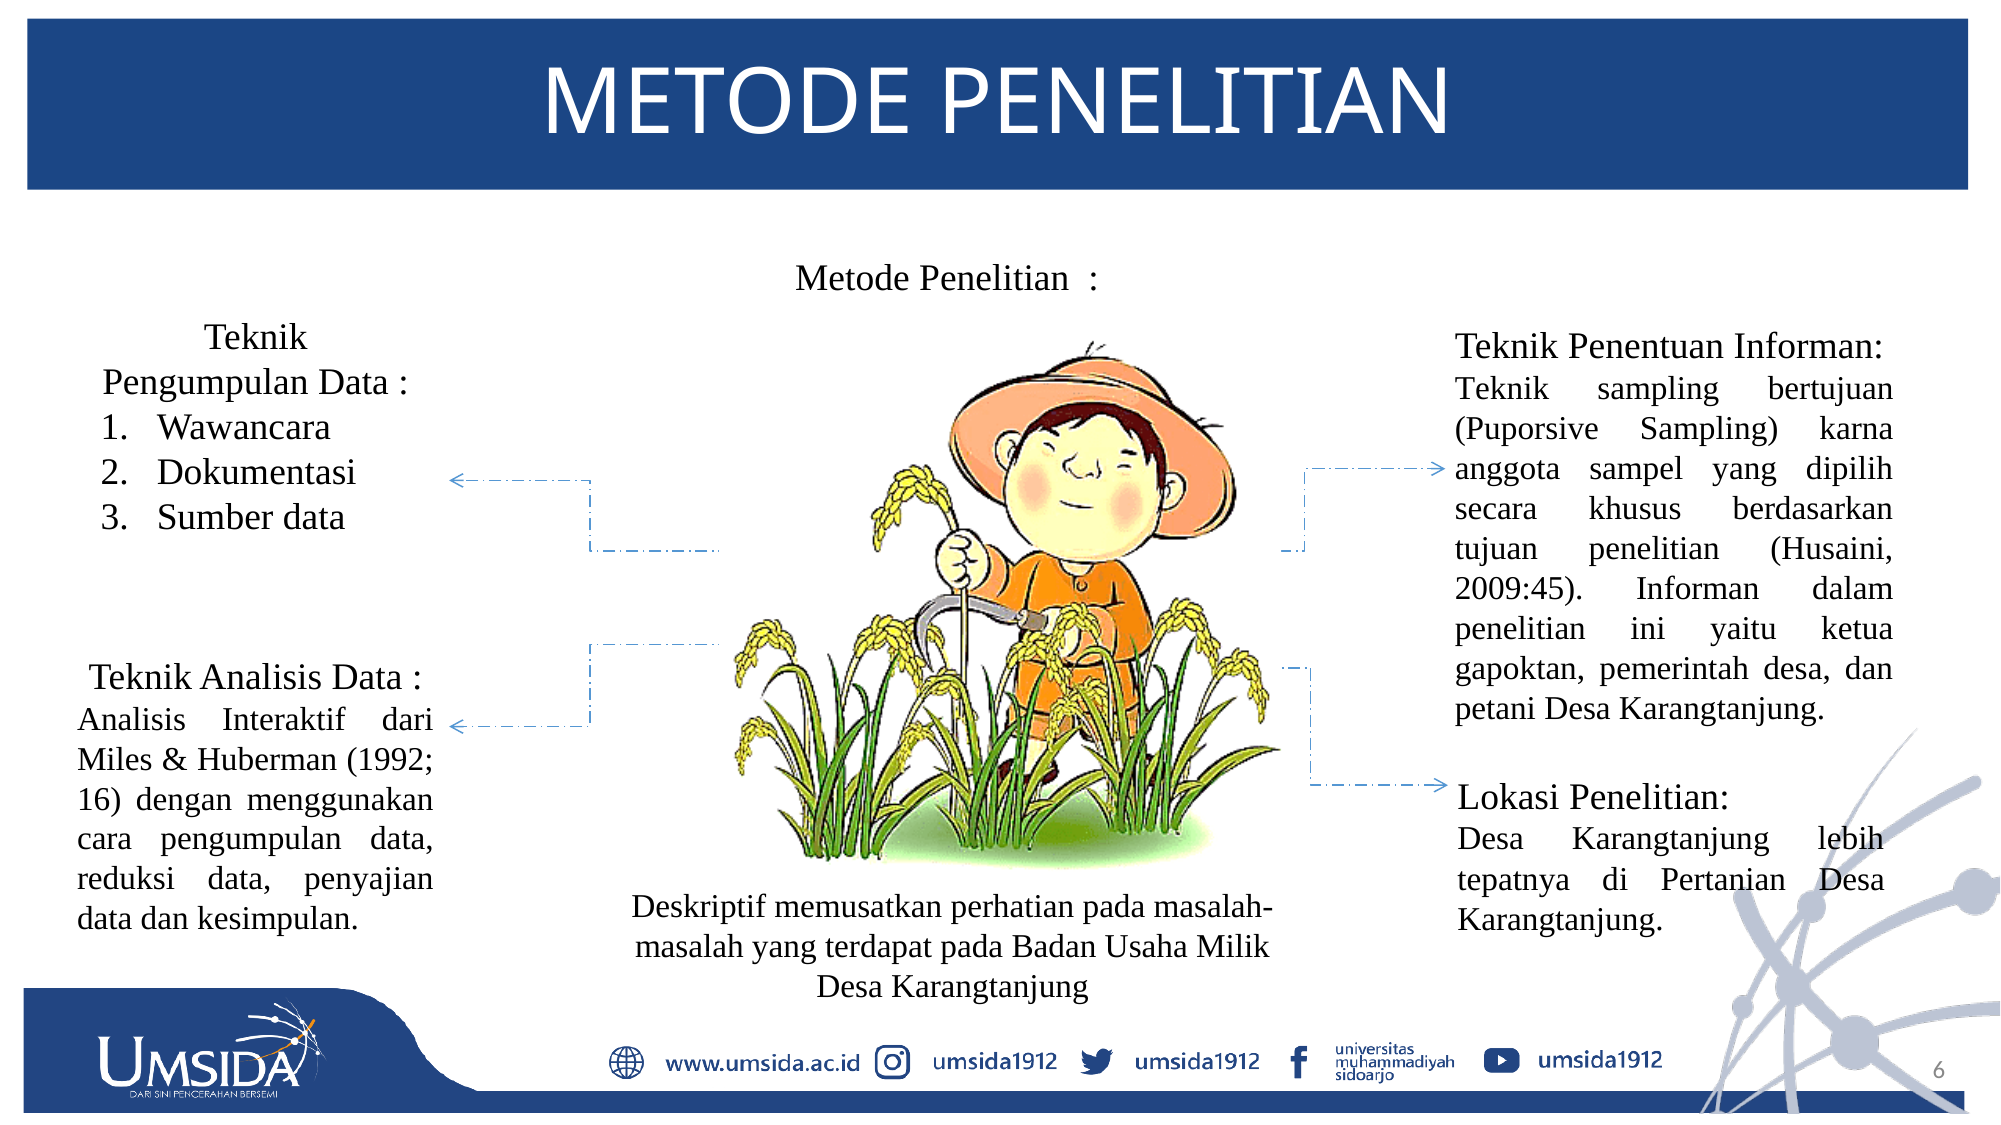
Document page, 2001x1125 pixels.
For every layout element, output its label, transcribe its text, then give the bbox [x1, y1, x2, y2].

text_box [448, 644, 713, 727]
text_box Teknik Analisis Data : Analisis Interaktif dari Miles & Huberman (1992; 16) dengan menggunakan cara pengumpulan data, reduksi data, penyajian data dan kesimpulan. [62, 644, 450, 944]
picture [23, 51, 2001, 1114]
text_box Jenis Penelitian : Deskriptif memusatkan perhatian pada masalah-masalah yang terdapat pada Badan Usaha Milik Desa Karangtanjung [601, 831, 1305, 1012]
text_box Teknik Penentuan Informan: Teknik sampling bertujuan (Puporsive Sampling) karna anggota sampel yang dipilih secara khusus berdasarkan tujuan penelitian (Husaini, 2009:45). Informan dalam penelitian ini yaitu ketua gapoktan, pemerintah desa, dan petani Desa Karangtanjung. [1440, 314, 1909, 734]
title METODE PENELITIAN [27, 18, 1969, 190]
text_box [1285, 468, 1446, 551]
text_box Metode Penelitian : Deskriptif Kualitatif [777, 246, 1118, 304]
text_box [448, 480, 713, 552]
text_box Teknik Pengumpulan Data : Wawancara Dokumentasi Sumber data [85, 304, 426, 545]
text_box Lokasi Penelitian: Desa Karangtanjung lebih tepatnya di Pertanian Desa Karangtanjung. [1442, 764, 1900, 944]
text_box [1285, 667, 1449, 786]
